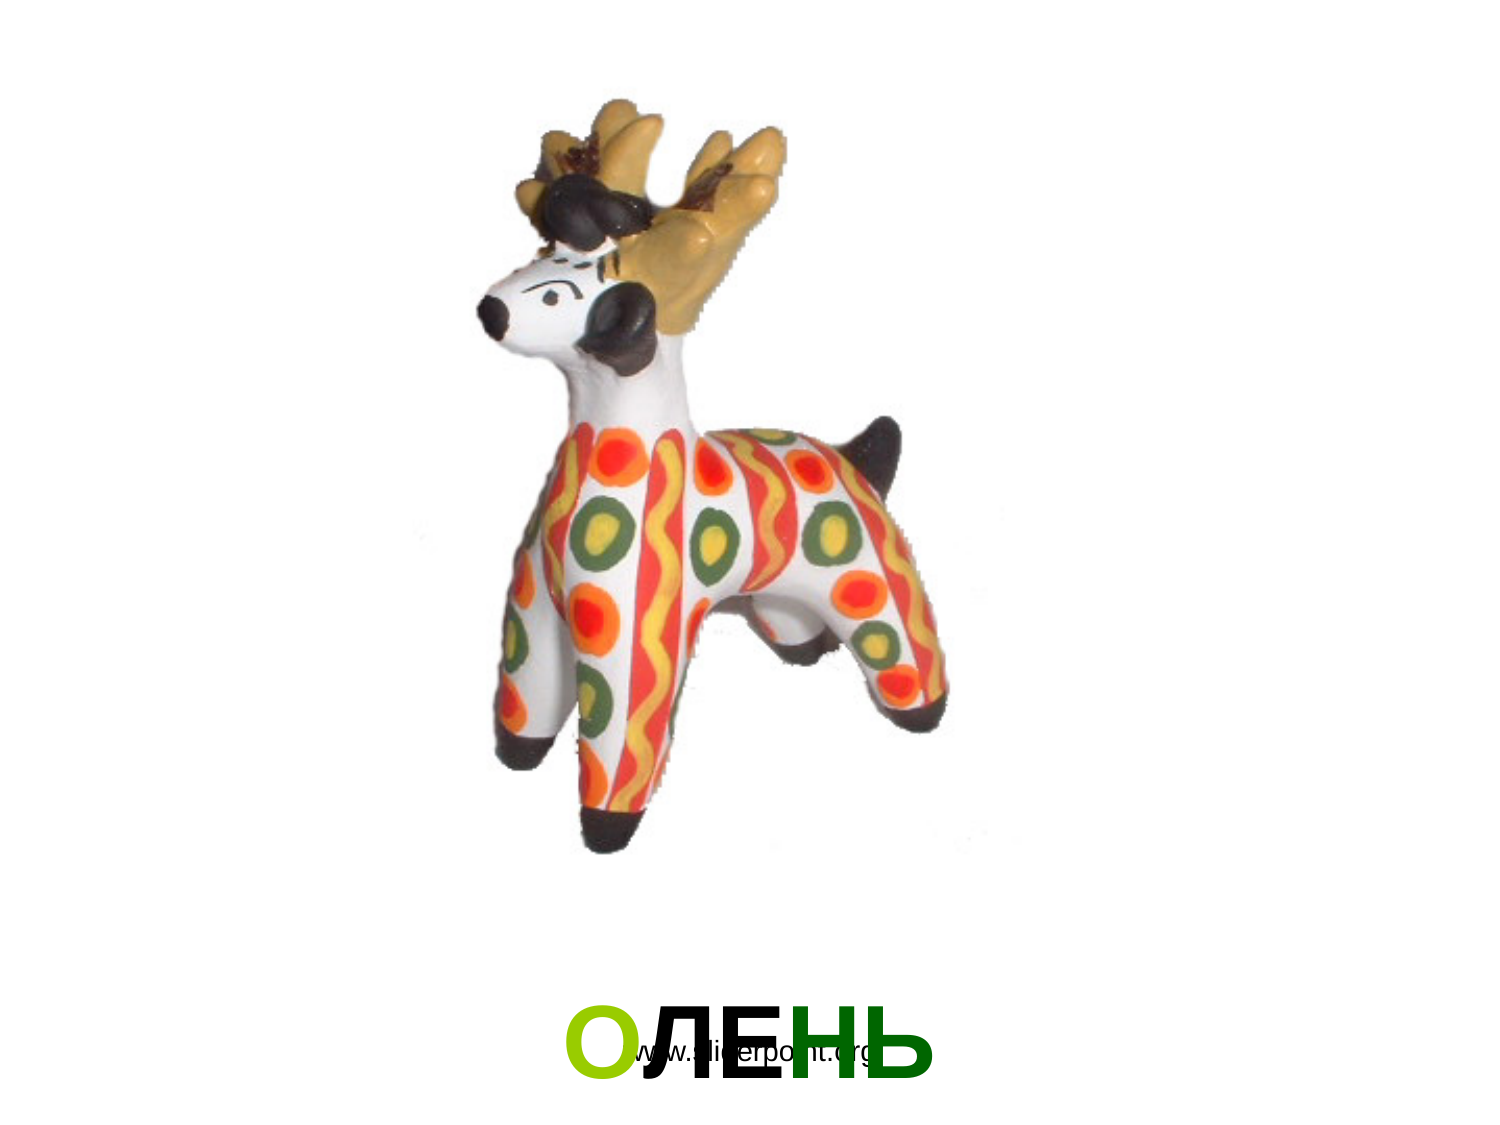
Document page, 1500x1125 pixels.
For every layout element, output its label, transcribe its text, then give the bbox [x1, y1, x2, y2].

picture [412, 74, 1101, 863]
text_box ОЛЕНЬ [0, 948, 1500, 1124]
footer www.sliderpoint.org [512, 1024, 988, 1103]
